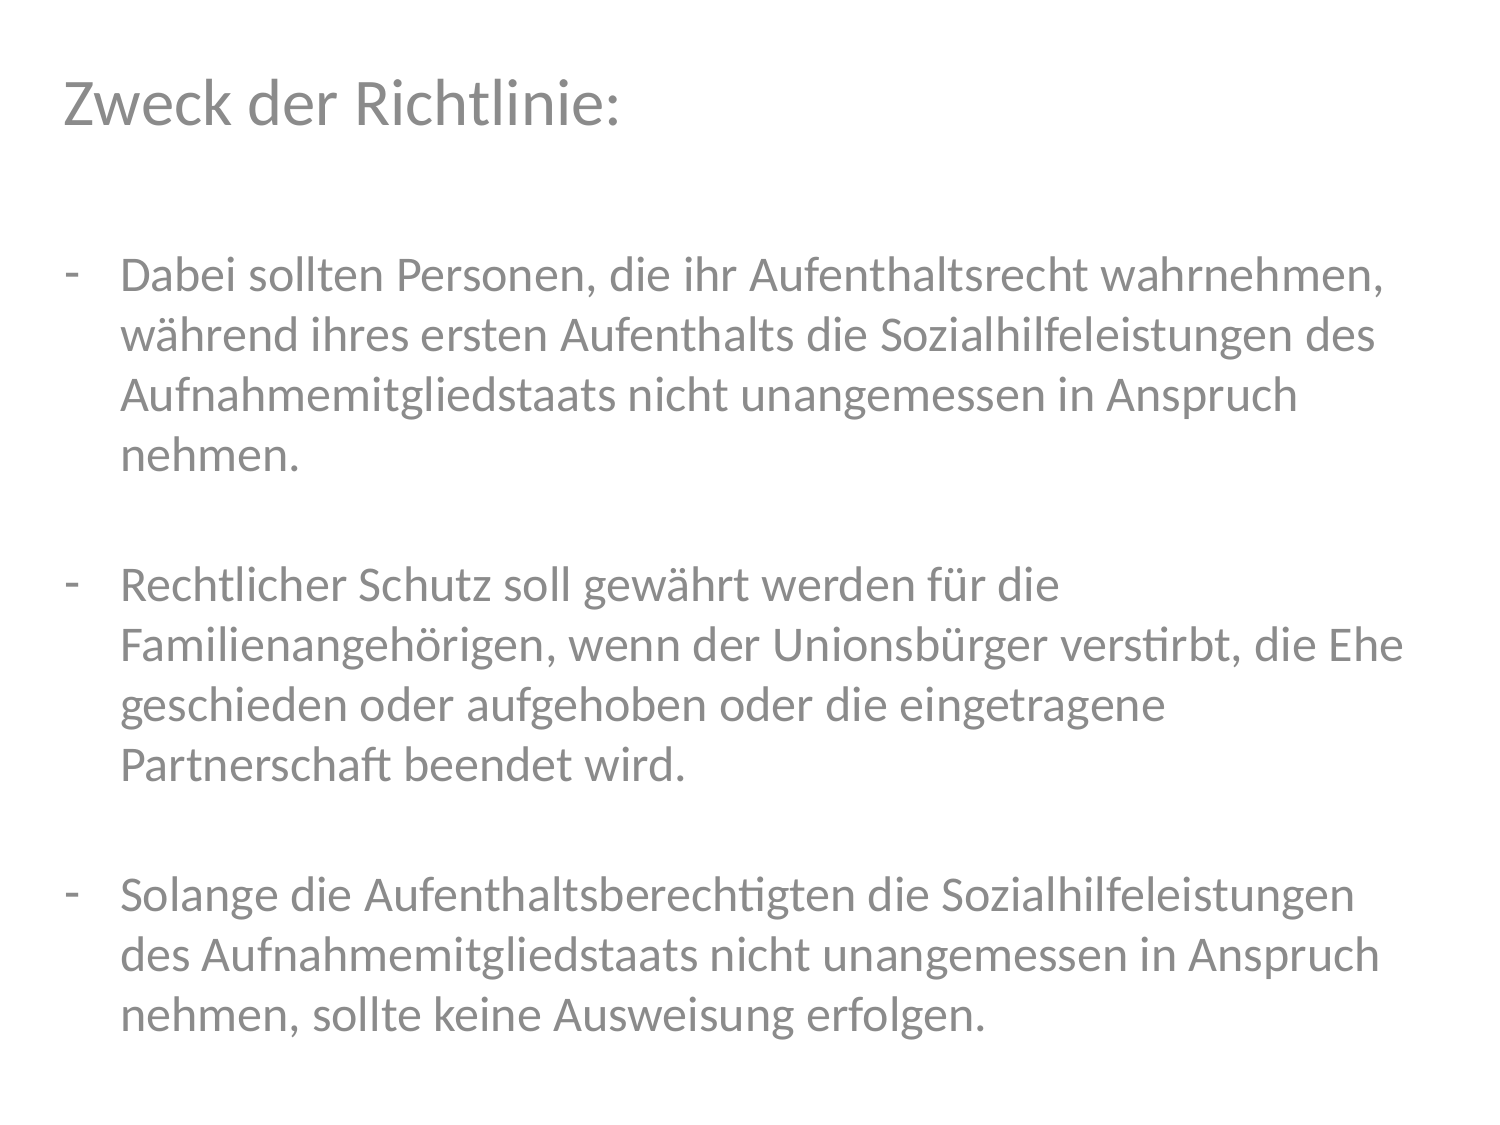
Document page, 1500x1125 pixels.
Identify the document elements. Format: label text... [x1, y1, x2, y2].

subtitle Zweck der Richtlinie: Dabei sollten Personen, die ihr Aufenthaltsrecht wahrnehmen, während ihres ersten Aufenthalts die Sozialhilfeleistungen des Aufnahmemitgliedstaats nicht unangemessen in Anspruch nehmen. Rechtlicher Schutz soll gewährt werden für die Familienangehörigen, wenn der Unionsbürger verstirbt, die Ehe geschieden oder aufgehoben oder die eingetragene Partnerschaft beendet wird. Solange die Aufenthaltsberechtigten die Sozialhilfeleistungen des Aufnahmemitgliedstaats nicht unangemessen in Anspruch nehmen, sollte keine Ausweisung erfolgen. [48, 50, 1446, 1063]
